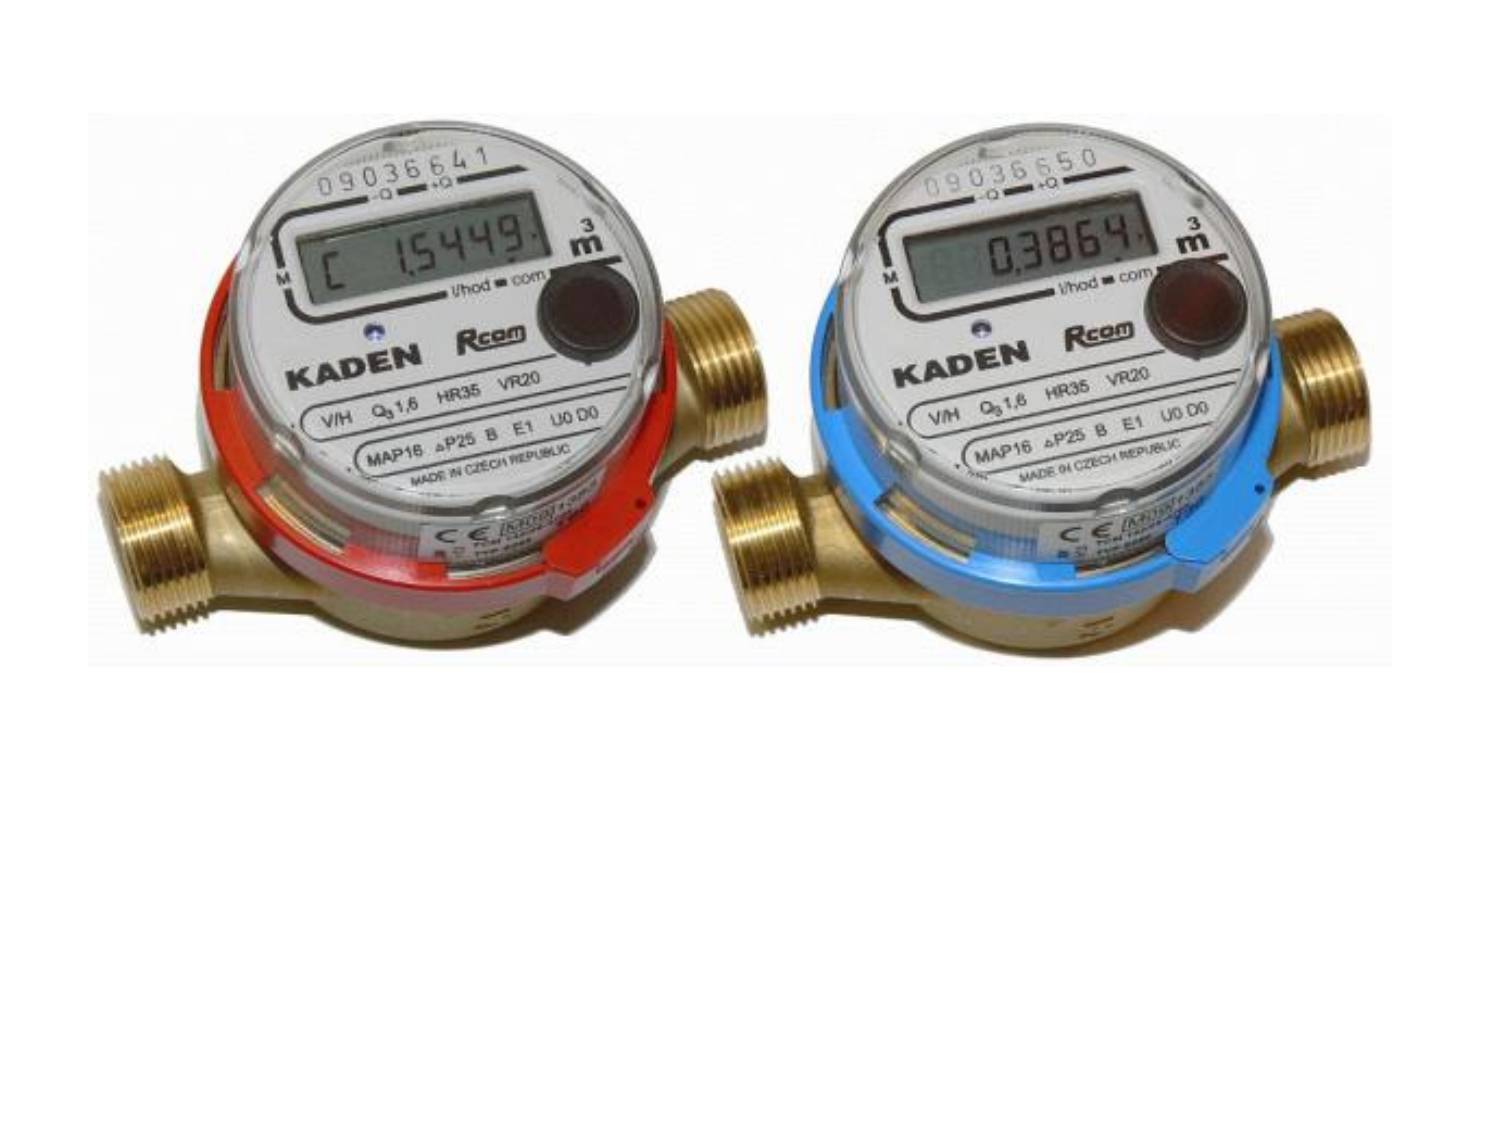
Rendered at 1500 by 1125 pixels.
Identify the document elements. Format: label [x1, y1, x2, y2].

picture [88, 113, 1392, 667]
